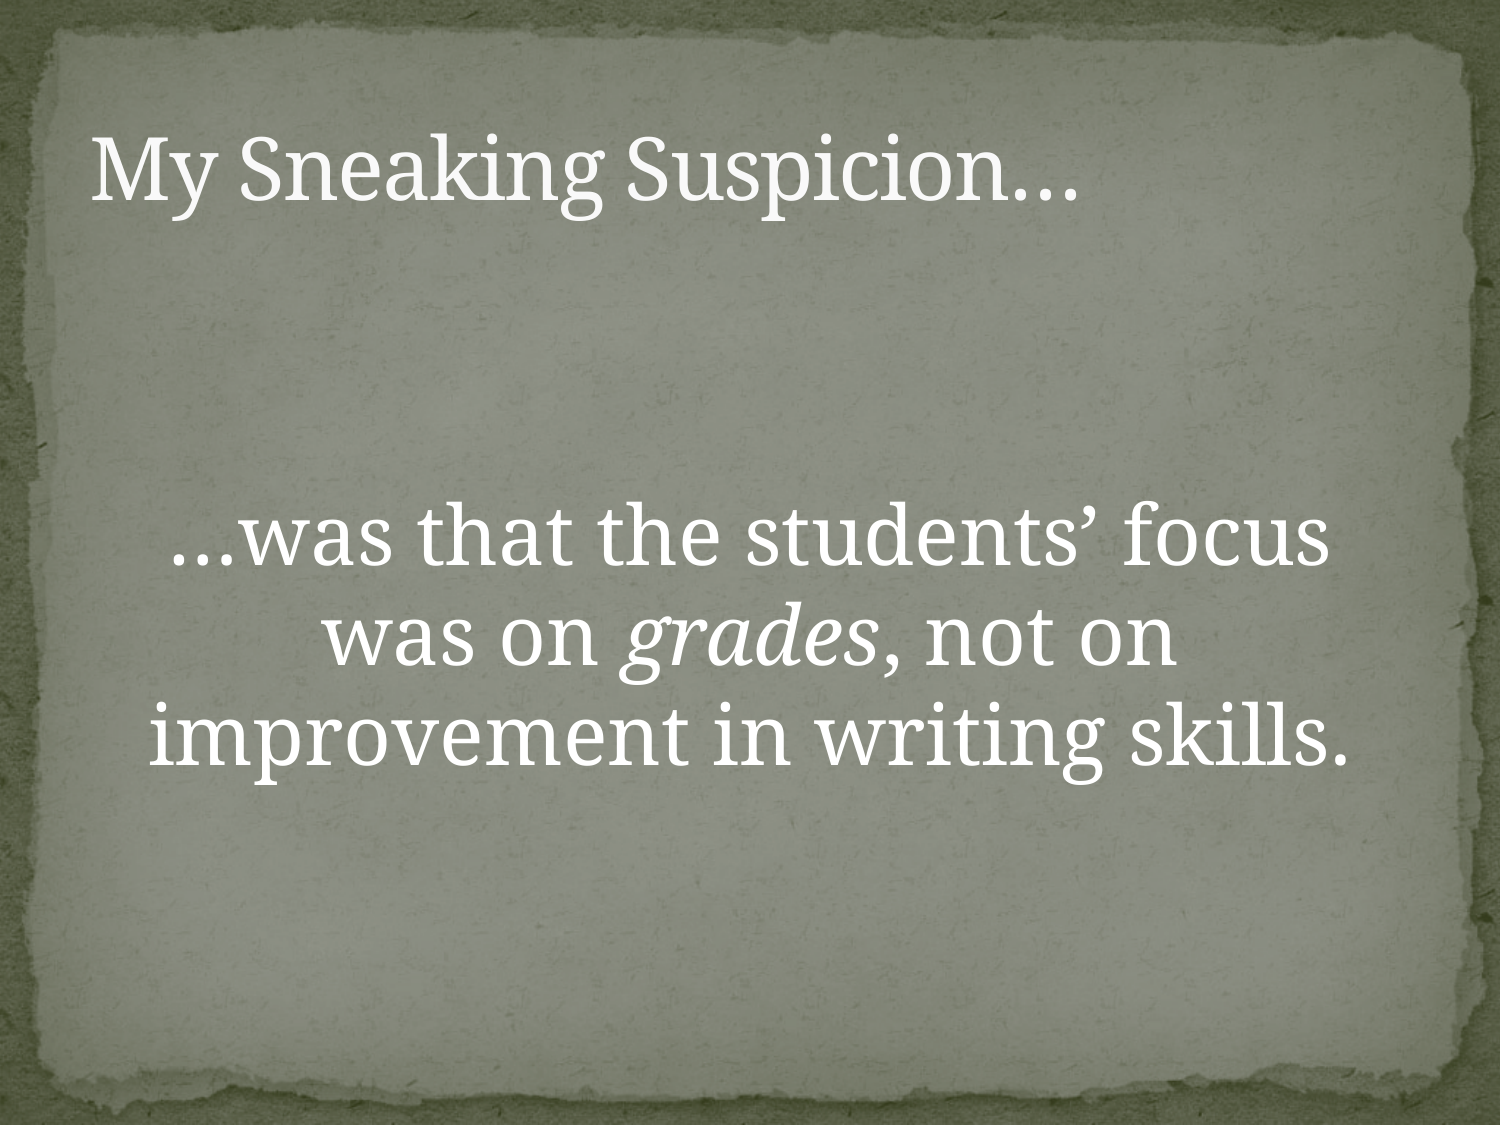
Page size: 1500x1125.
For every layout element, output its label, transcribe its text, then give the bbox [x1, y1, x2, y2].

list …was that the students’ focus was on grades, not on improvement in writing skills. [75, 249, 1425, 1000]
title My Sneaking Suspicion… [74, 24, 1425, 225]
